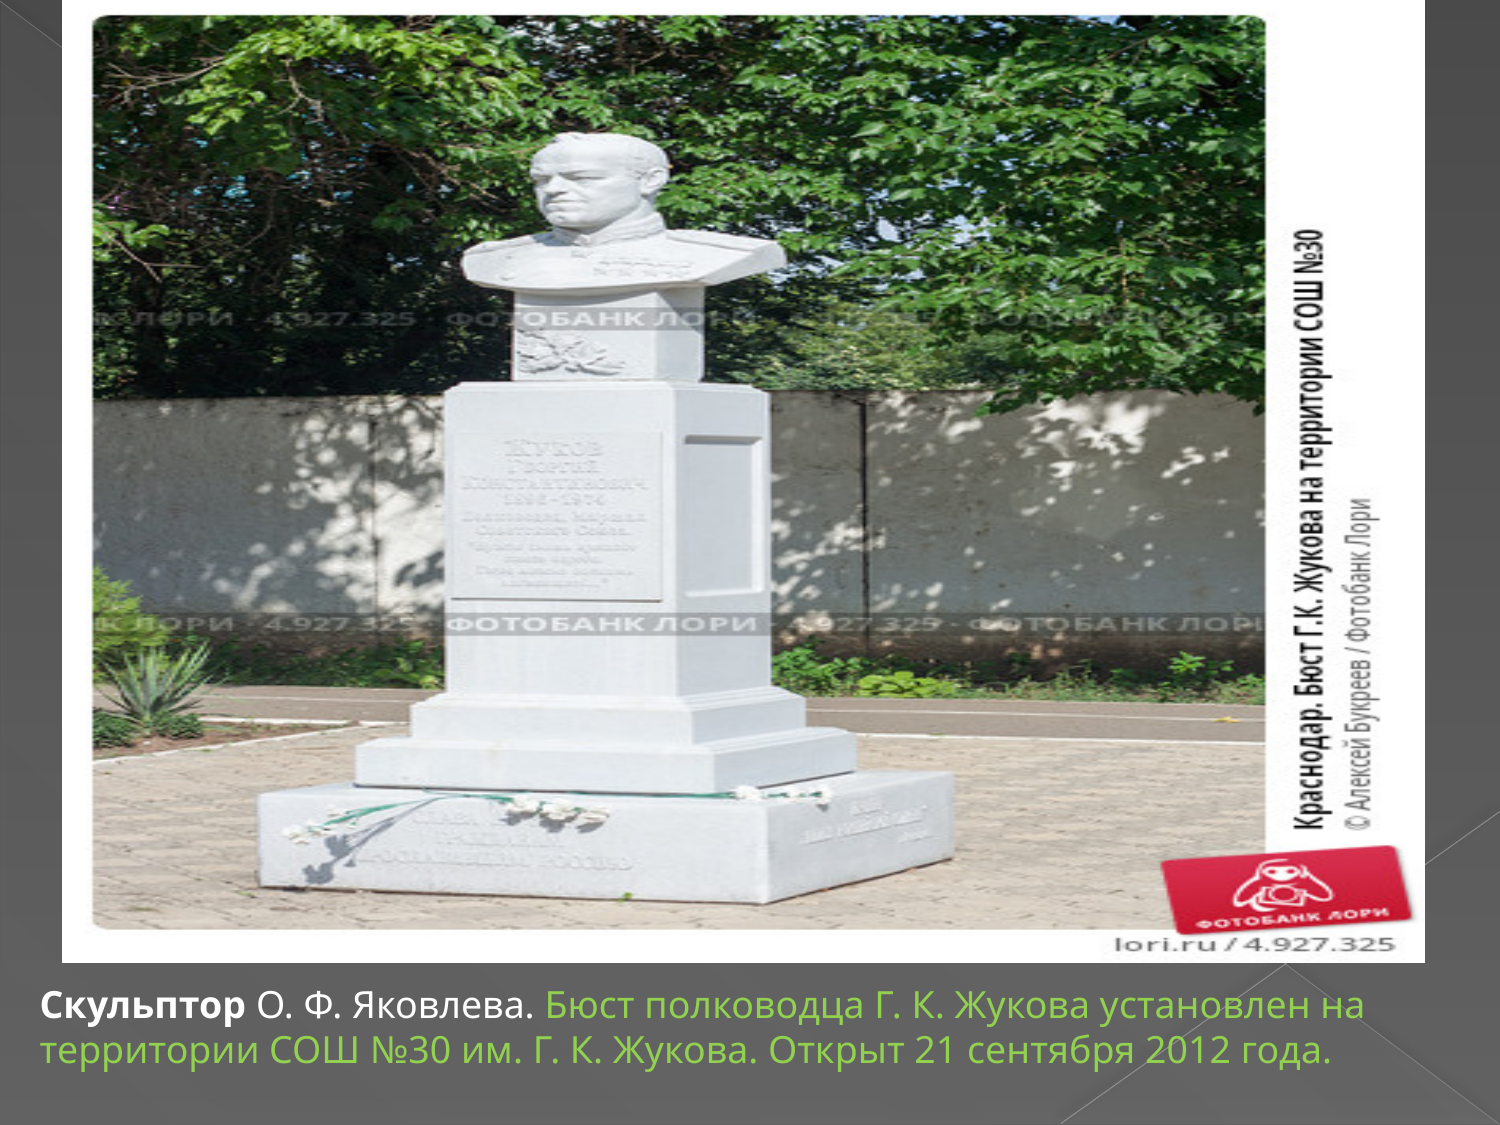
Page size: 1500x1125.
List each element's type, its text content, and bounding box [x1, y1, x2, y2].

list Бюст полководца Г. К. Жукова установлен на территории СОШ №30 им. Г. К. Жукова. Открыт 21 сентября 2012 года. [75, 963, 1425, 973]
picture [62, 0, 1426, 963]
text_box Скульптор О. Ф. Яковлева. Бюст полководца Г. К. Жукова установлен на территории СОШ №30 им. Г. К. Жукова. Открыт 21 сентября 2012 года. [24, 973, 1450, 1124]
